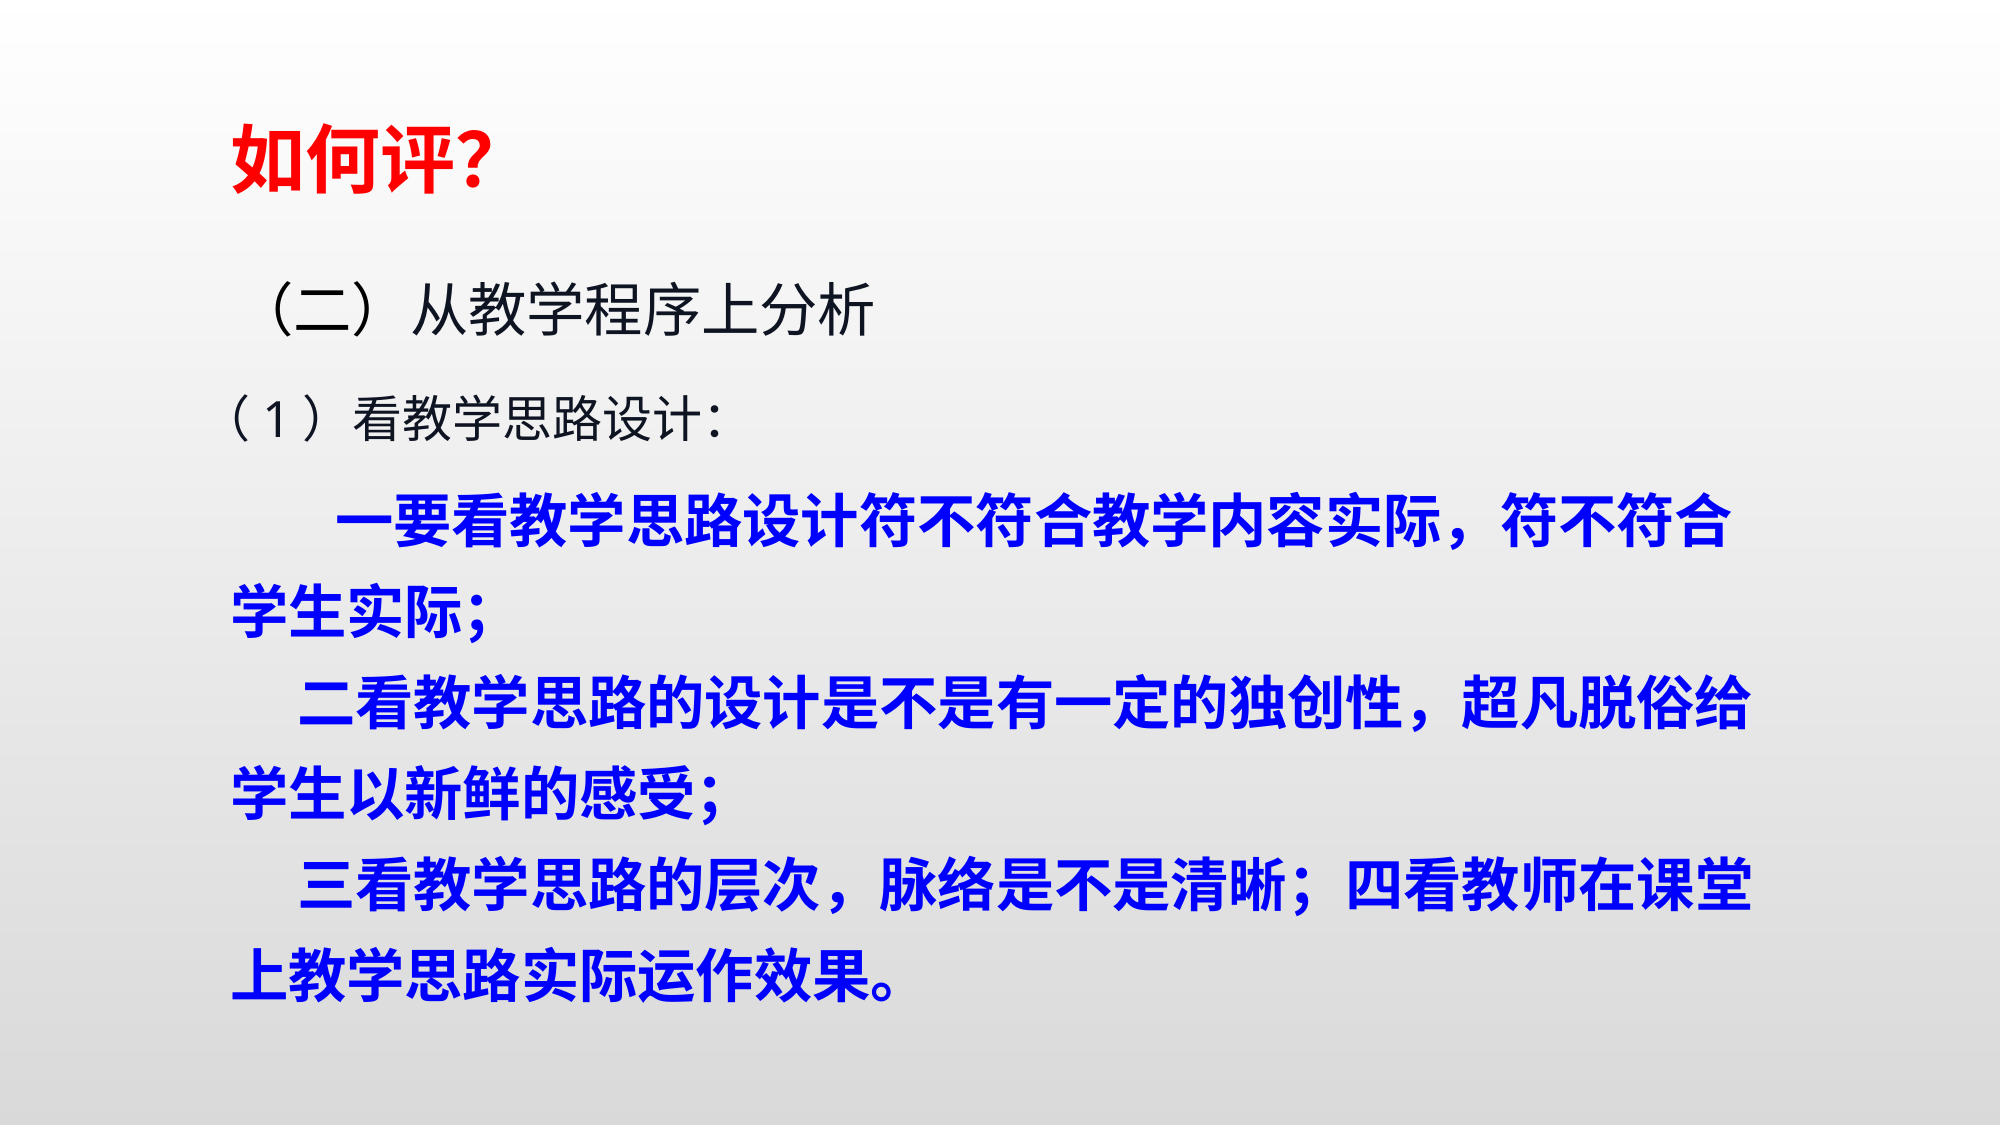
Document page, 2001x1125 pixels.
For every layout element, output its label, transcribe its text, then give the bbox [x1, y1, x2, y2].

text_box 如何评？ [215, 105, 628, 210]
text_box 一要看教学思路设计符不符合教学内容实际，符不符合学生实际； 二看教学思路的设计是不是有一定的独创性，超凡脱俗给学生以新鲜的感受； 三看教学思路的层次，脉络是不是清晰；四看教师在课堂上教学思路实际运作效果。 [215, 455, 1801, 1016]
text_box （二）从教学程序上分析 [141, 217, 1005, 352]
text_box （1）看教学思路设计： [185, 379, 768, 455]
